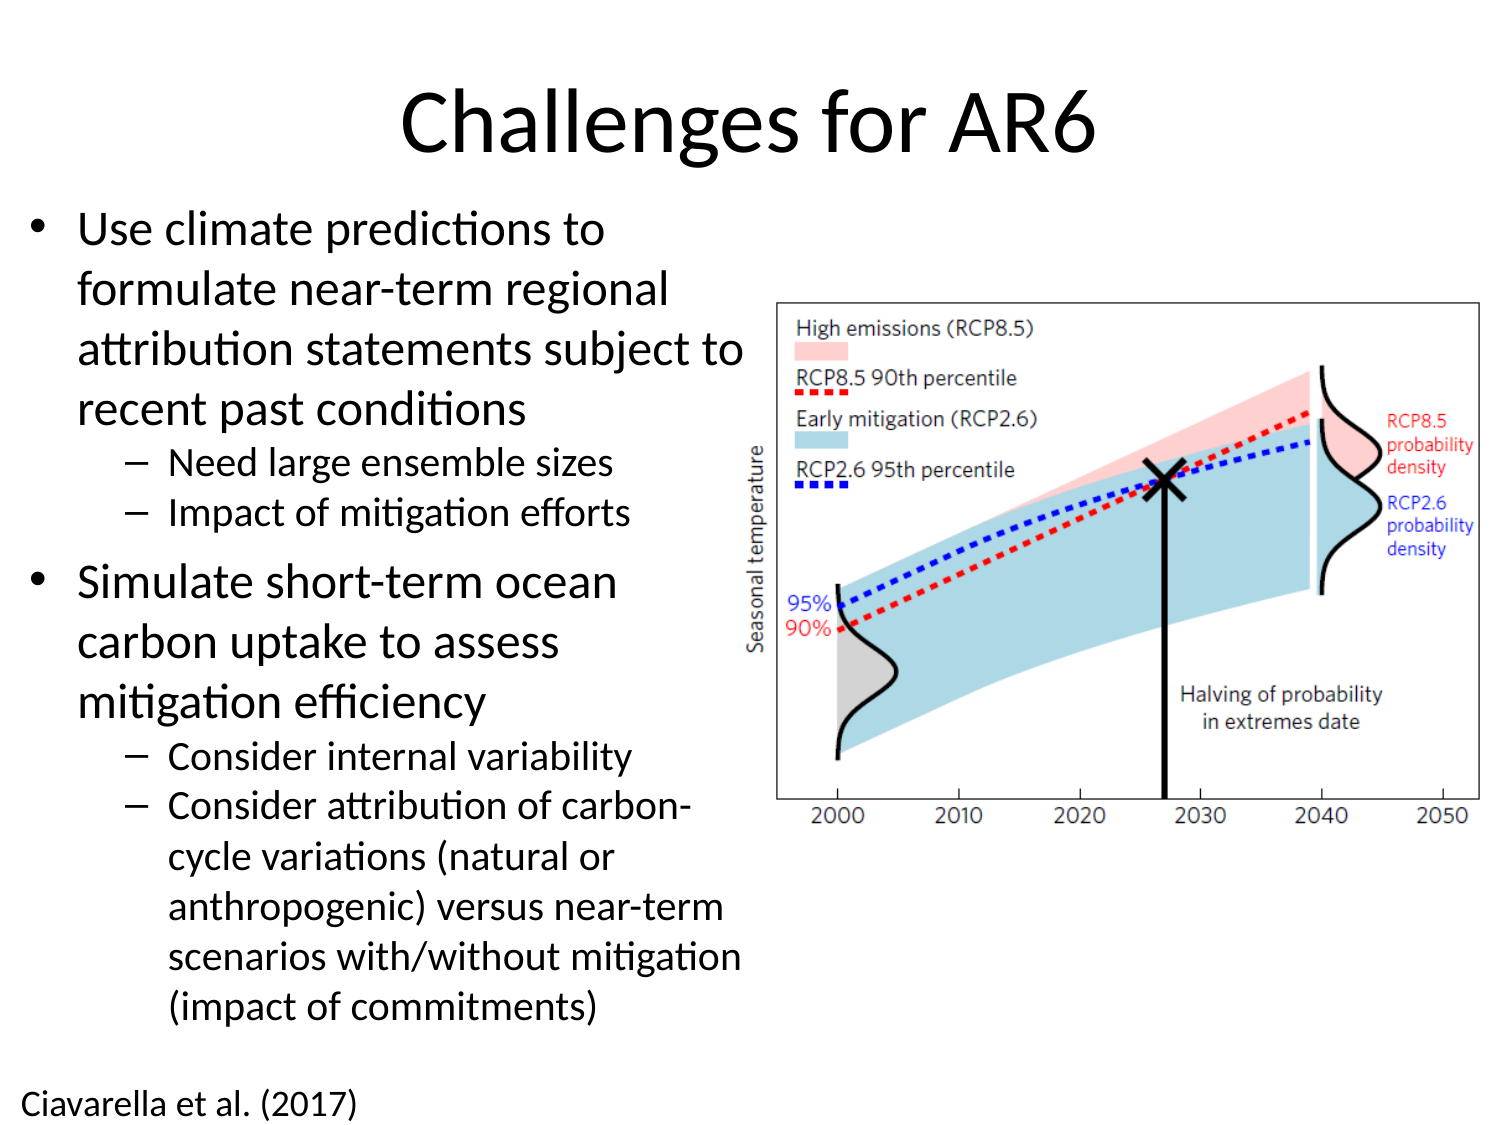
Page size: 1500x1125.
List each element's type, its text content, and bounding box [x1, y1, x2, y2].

picture [737, 290, 1492, 832]
title Challenges for AR6 [75, 45, 1425, 188]
list Use climate predictions to formulate near-term regional attribution statements subject to recent past conditions Need large ensemble sizes Impact of mitigation efforts Simulate short-term ocean carbon uptake to assess mitigation efficiency Consider internal variability Consider attribution of carbon-cycle variations (natural or anthropogenic) versus near-term scenarios with/without mitigation (impact of commitments) Ciavarella et al. (2017) [5, 187, 776, 1125]
